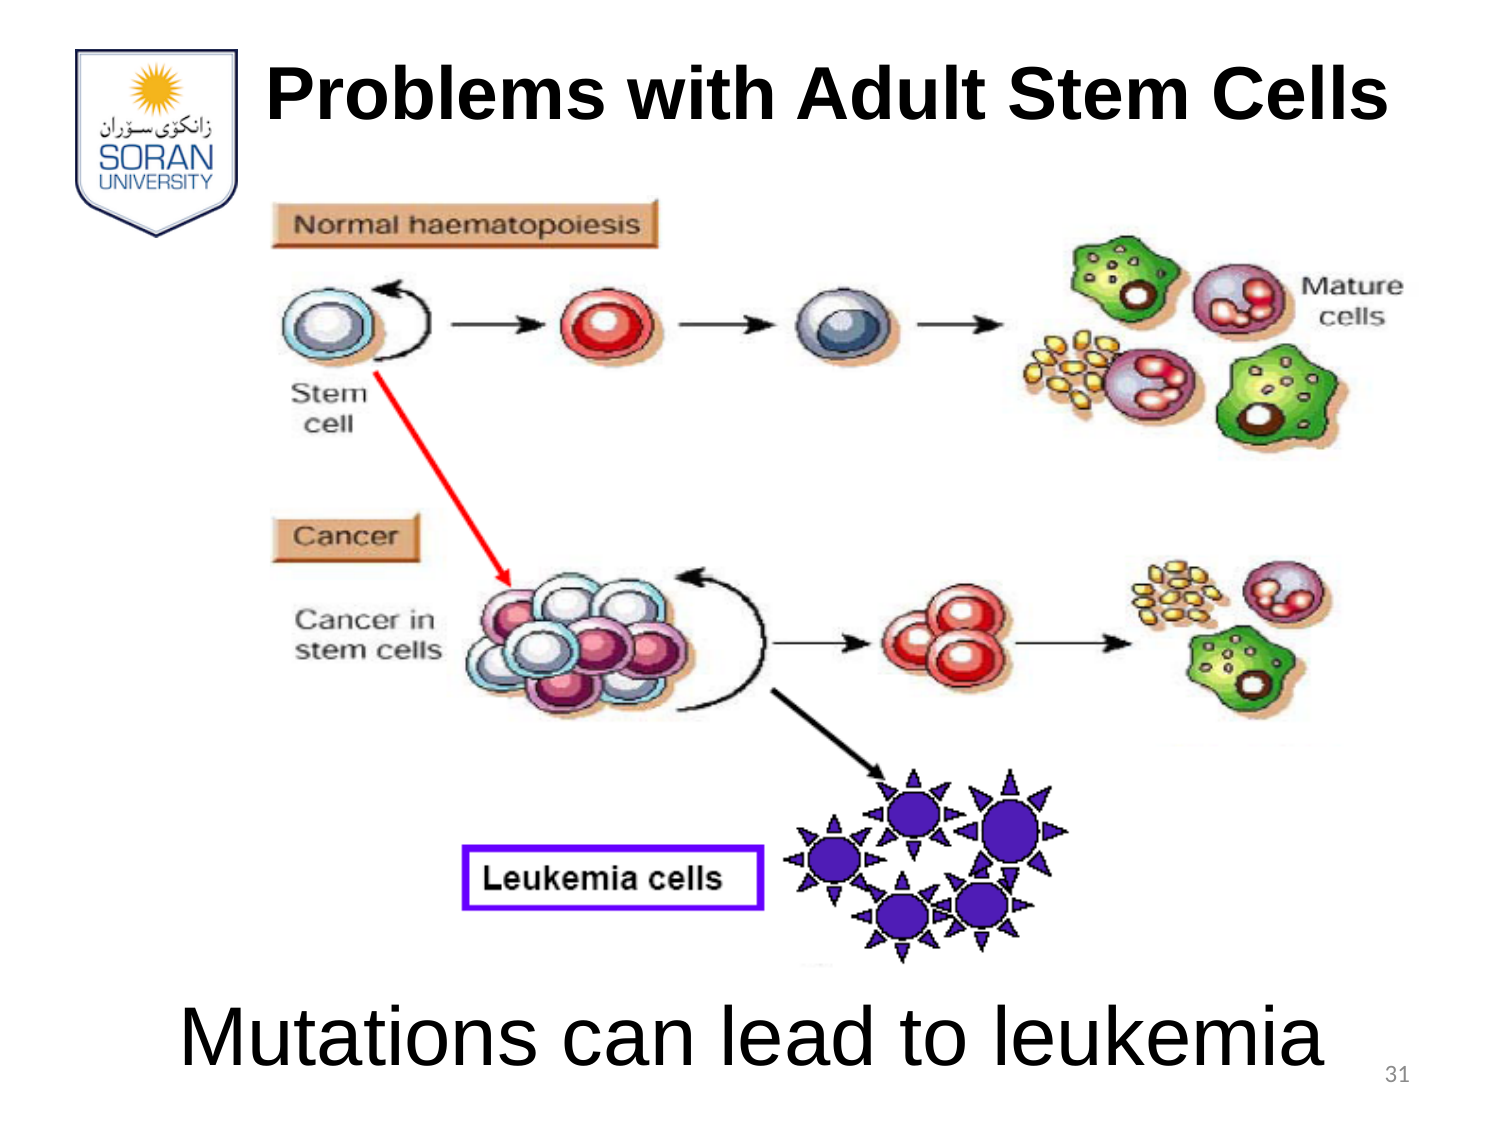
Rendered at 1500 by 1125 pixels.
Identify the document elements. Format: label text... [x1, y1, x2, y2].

text_box Mutations can lead to leukemia [163, 975, 1342, 1090]
slide_number 31 [1074, 1042, 1425, 1103]
picture [269, 195, 1426, 976]
text_box Problems with Adult Stem Cells [250, 37, 1407, 143]
picture [75, 49, 238, 238]
